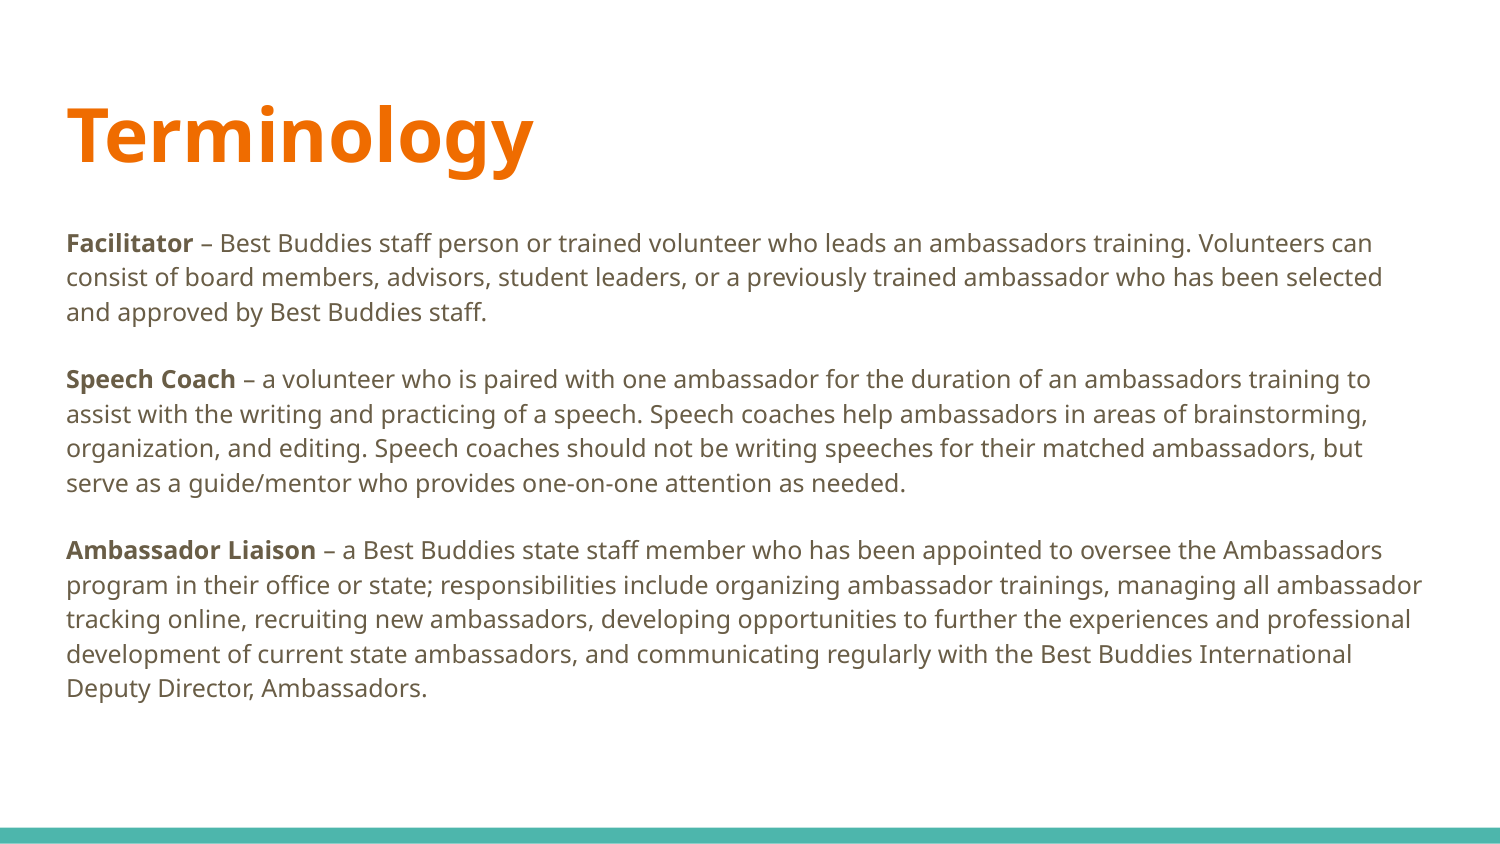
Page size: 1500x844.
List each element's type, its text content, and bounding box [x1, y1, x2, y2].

title Terminology [51, 72, 1449, 189]
list Facilitator – Best Buddies staff person or trained volunteer who leads an ambassadors training. Volunteers can consist of board members, advisors, student leaders, or a previously trained ambassador who has been selected and approved by Best Buddies staff. Speech Coach – a volunteer who is paired with one ambassador for the duration of an ambassadors training to assist with the writing and practicing of a speech. Speech coaches help ambassadors in areas of brainstorming, organization, and editing. Speech coaches should not be writing speeches for their matched ambassadors, but serve as a guide/mentor who provides one-on-one attention as needed. Ambassador Liaison – a Best Buddies state staff member who has been appointed to oversee the Ambassadors program in their office or state; responsibilities include organizing ambassador trainings, managing all ambassador tracking online, recruiting new ambassadors, developing opportunities to further the experiences and professional development of current state ambassadors, and communicating regularly with the Best Buddies International Deputy Director, Ambassadors. [51, 207, 1449, 750]
